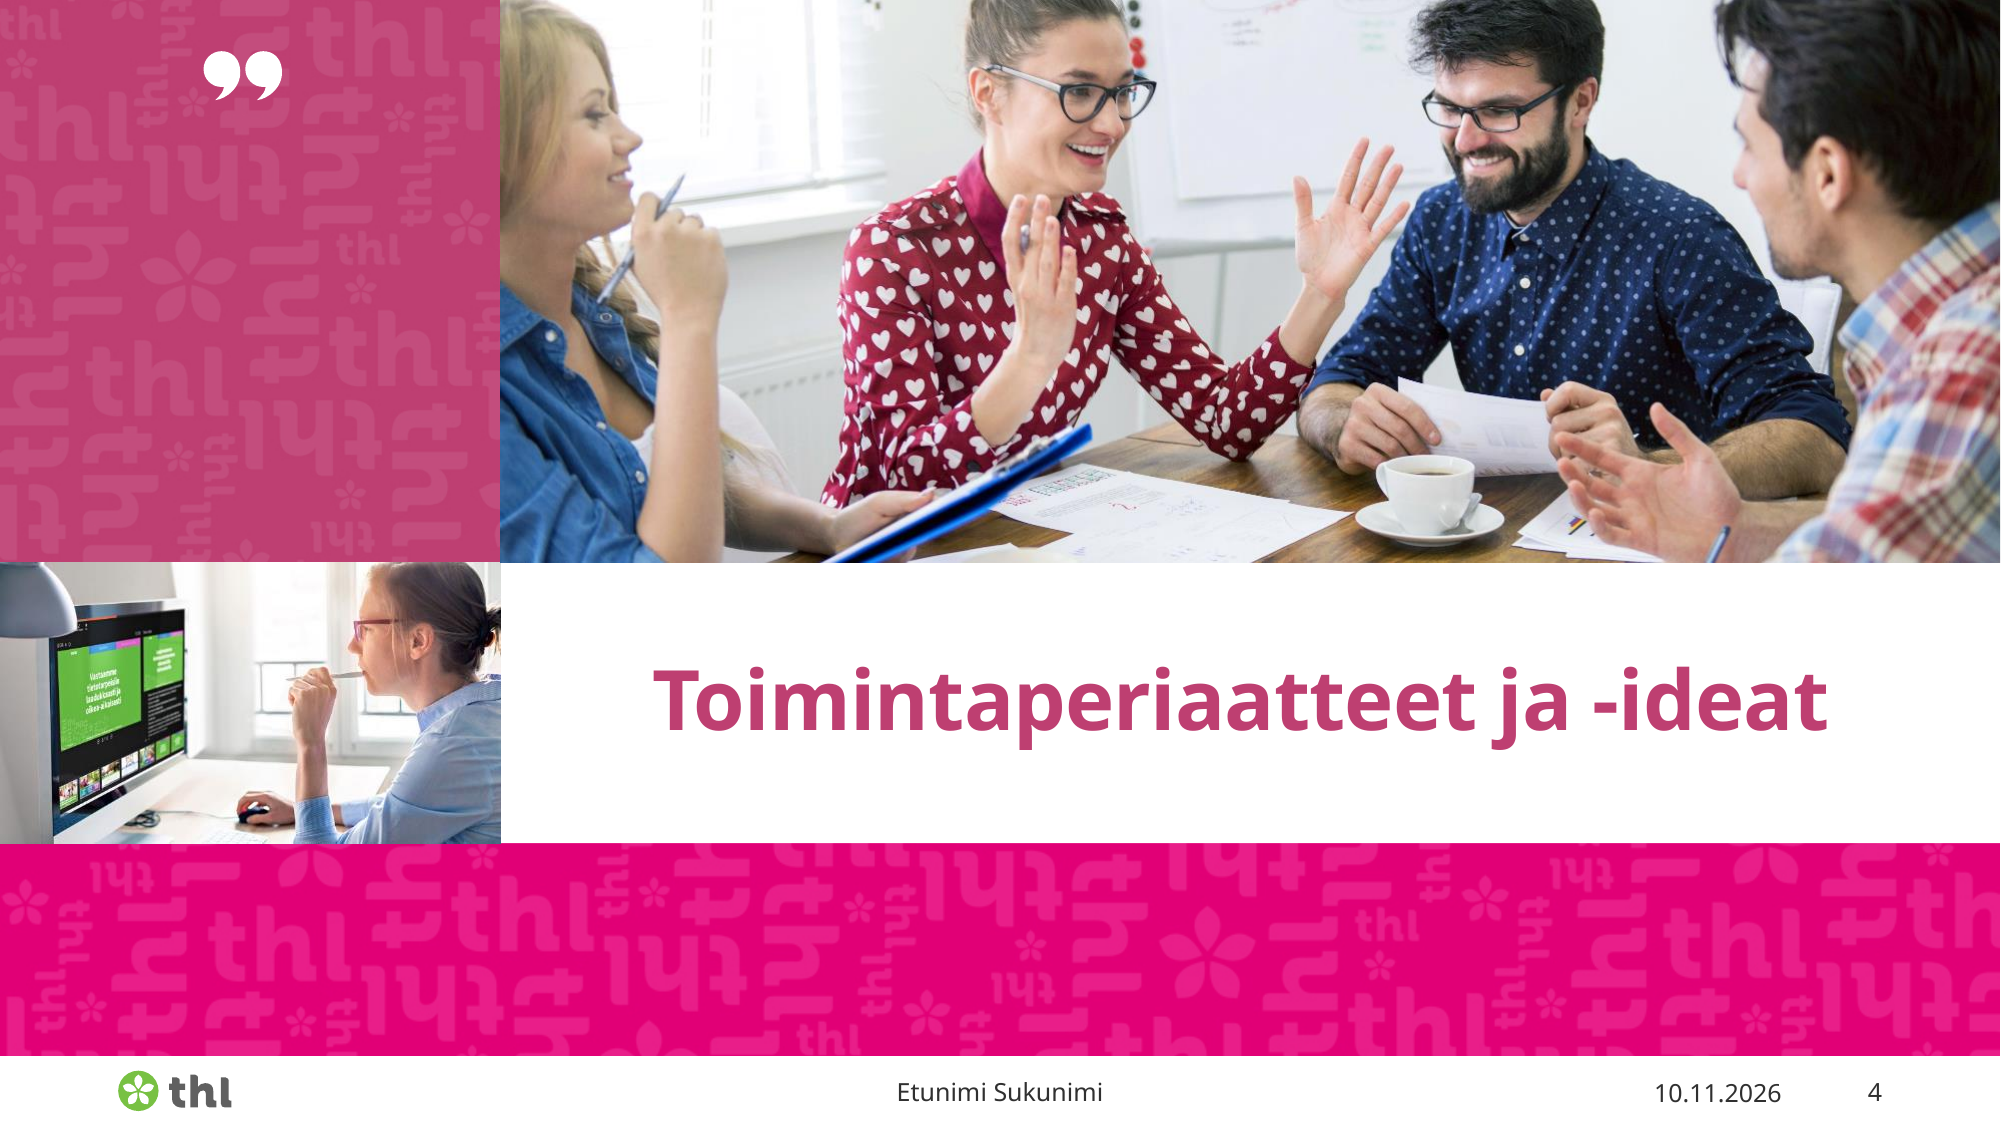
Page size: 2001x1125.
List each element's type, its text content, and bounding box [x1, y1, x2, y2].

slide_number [1619, 1063, 1797, 1125]
footer Etunimi Sukunimi [429, 1063, 1571, 1124]
picture [0, 0, 2001, 1056]
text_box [203, 51, 286, 101]
slide_number 4 [1798, 1063, 1883, 1124]
title Toimintaperiaatteet ja -ideat [498, 587, 1997, 825]
